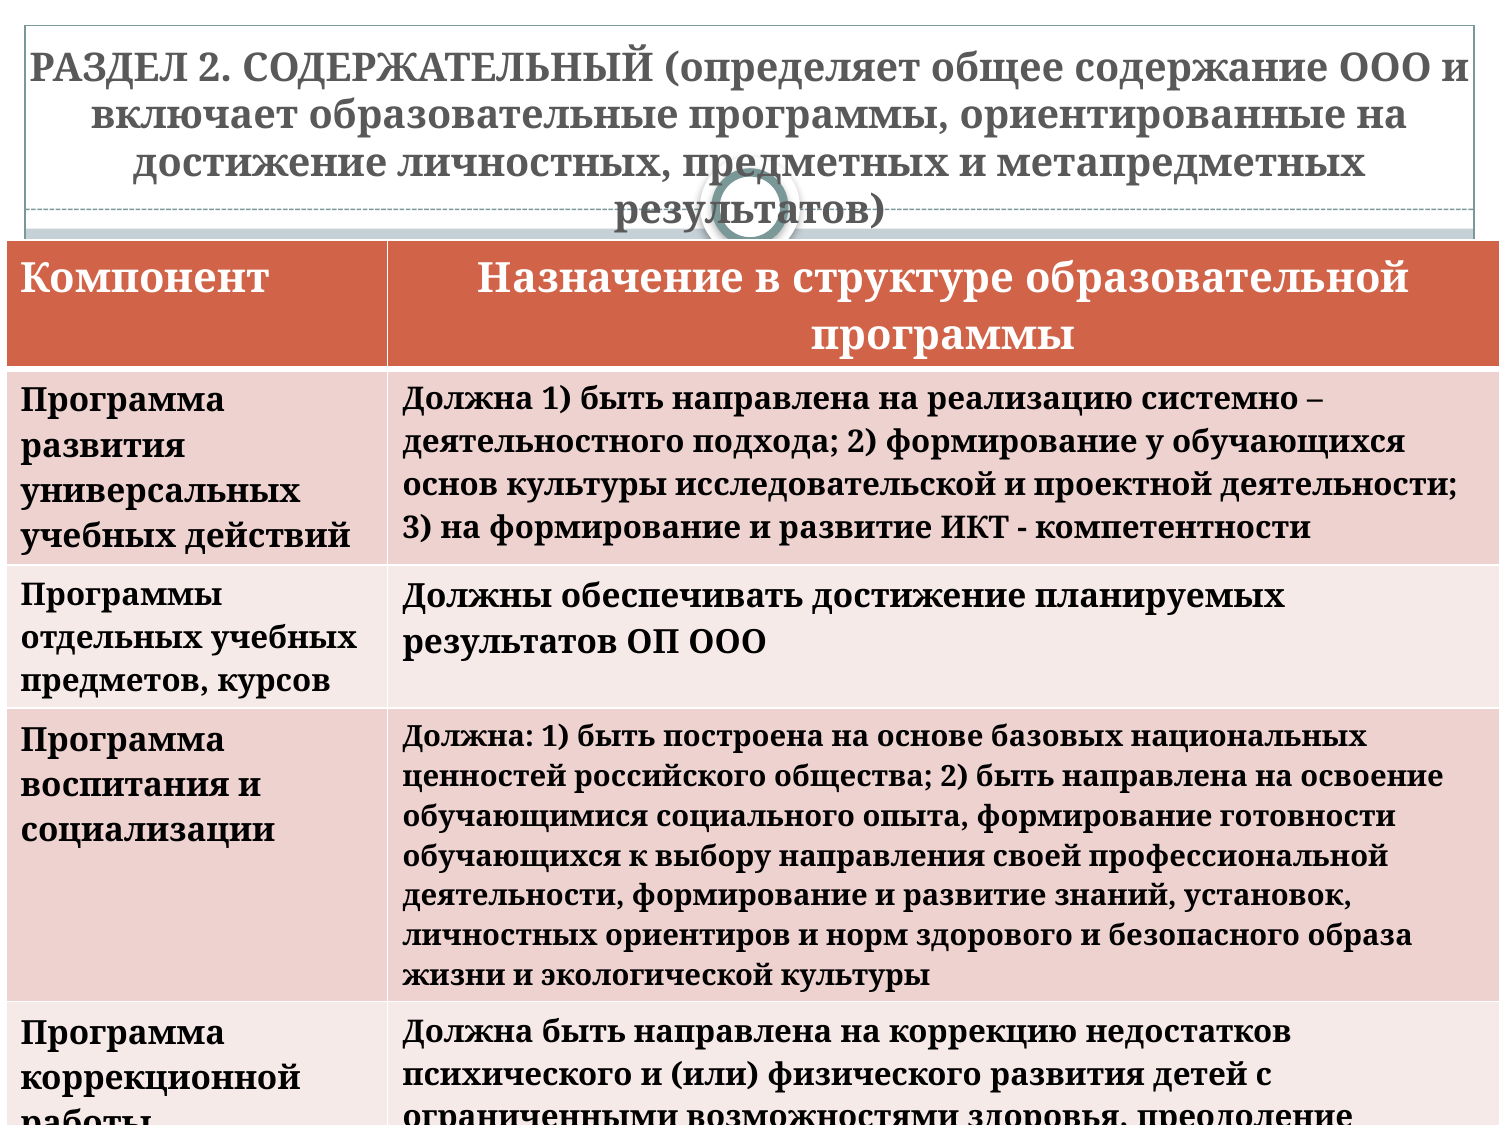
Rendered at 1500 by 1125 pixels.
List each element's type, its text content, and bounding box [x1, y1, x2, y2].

table_header Назначение в структуре образовательной программы [388, 241, 1499, 366]
table_cell Должна 1) быть направлена на реализацию системно – деятельностного подхода; 2) формирование у обучающихся основ культуры исследовательской и проектной деятельности; 3) на формирование и развитие ИКТ - компетентности [388, 372, 1499, 564]
table_cell Должна: 1) быть построена на основе базовых национальных ценностей российского общества; 2) быть направлена на освоение обучающимися социального опыта, формирование готовности обучающихся к выбору направления своей профессиональной деятельности, формирование и развитие знаний, установок, личностных ориентиров и норм здорового и безопасного образа жизни и экологической культуры [388, 709, 1499, 1001]
table_cell Программа воспитания и социализации [7, 709, 387, 1001]
table_cell Программа коррекционной работы [7, 1002, 387, 1125]
table_cell Должны обеспечивать достижение планируемых результатов ОП ООО [388, 566, 1499, 707]
table_cell Программы отдельных учебных предметов, курсов [7, 566, 387, 707]
title РАЗДЕЛ 2. СОДЕРЖАТЕЛЬНЫЙ (определяет общее содержание ООО и включает образовательные программы, ориентированные на достижение личностных, предметных и метапредметных результатов) [0, 42, 1500, 240]
table_cell Должна быть направлена на коррекцию недостатков психического и (или) физического развития детей с ограниченными возможностями здоровья, преодоление трудностей в освоении ООП ООО, оказание помощи и поддержки детям данной категории [388, 1002, 1499, 1125]
table_cell Программа развития универсальных учебных действий [7, 372, 387, 564]
table_header Компонент [7, 241, 387, 366]
